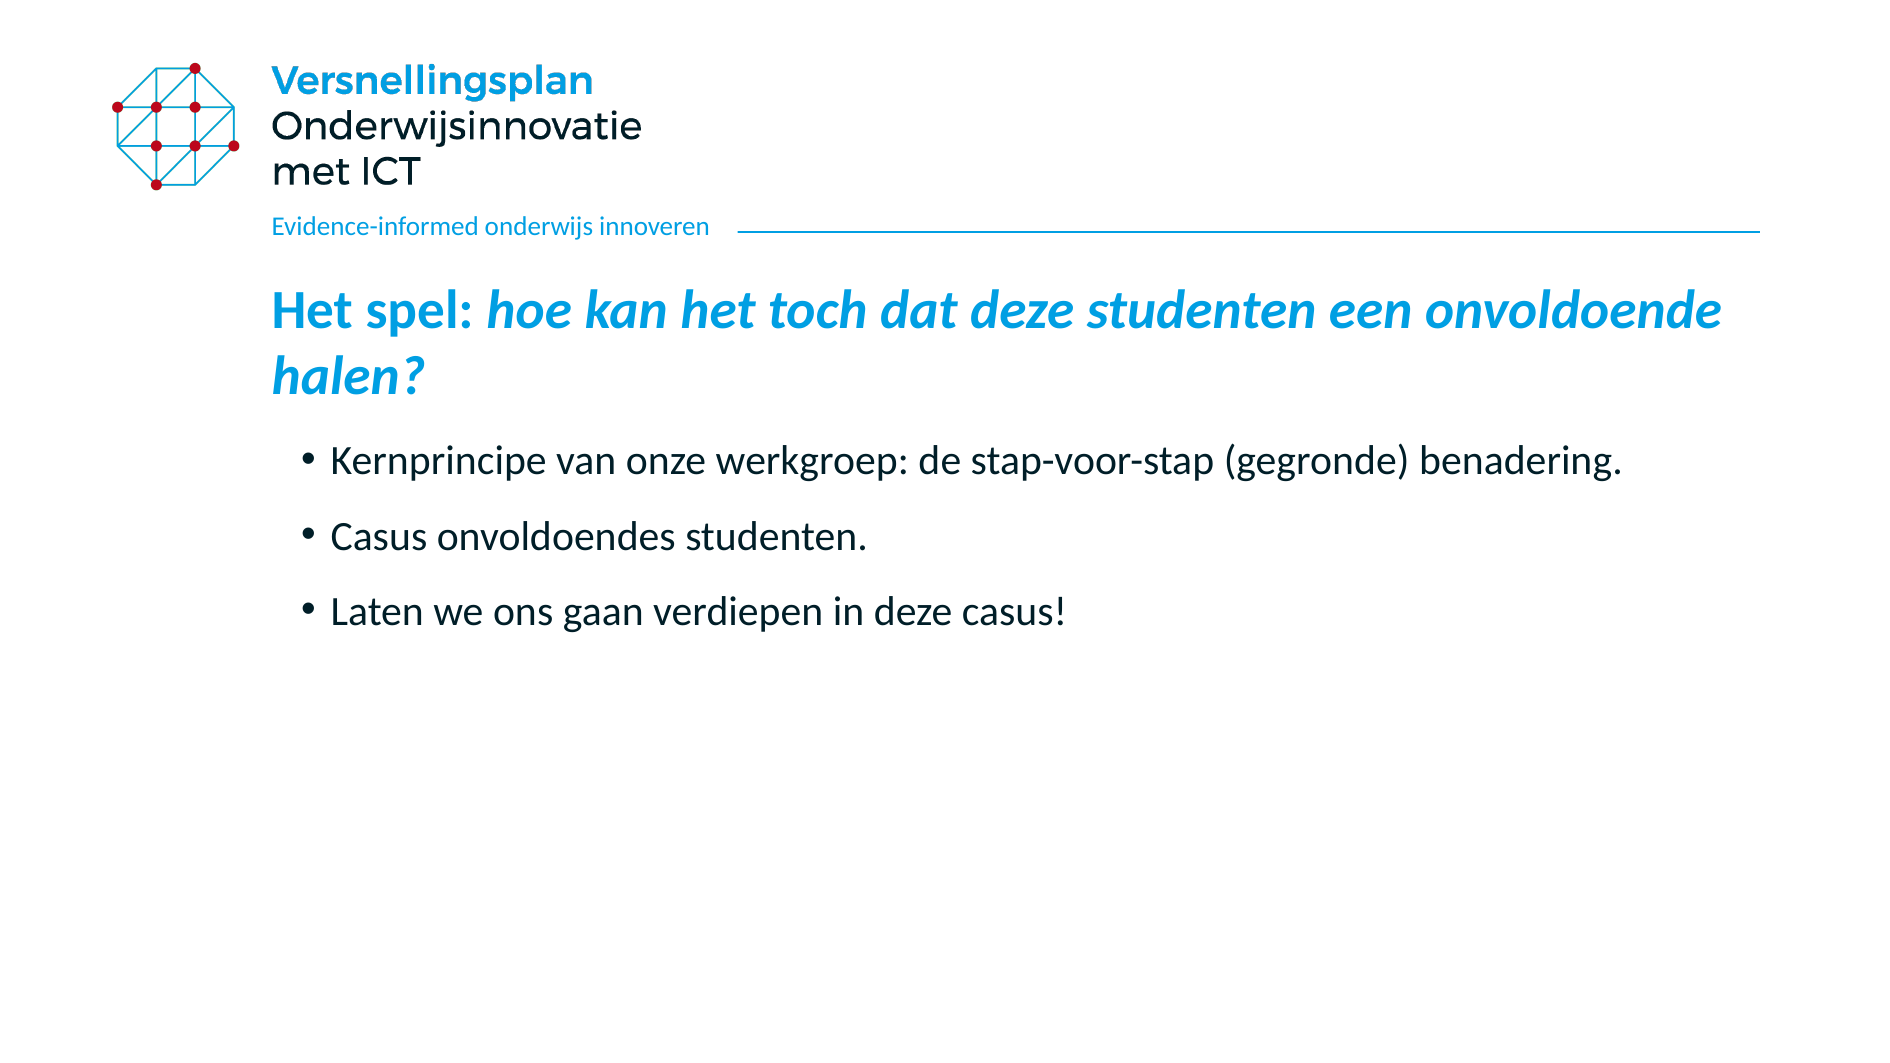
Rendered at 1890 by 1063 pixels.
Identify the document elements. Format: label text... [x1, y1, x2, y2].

picture [111, 61, 240, 191]
list Kernprincipe van onze werkgroep: de stap-voor-stap (gegronde) benadering. Casus onvoldoendes studenten. Laten we ons gaan verdiepen in deze casus! [271, 408, 1731, 998]
title Het spel: hoe kan het toch dat deze studenten een onvoldoende halen? [271, 273, 1766, 343]
picture [267, 0, 649, 190]
list Evidence-informed onderwijs innoveren [271, 208, 738, 242]
